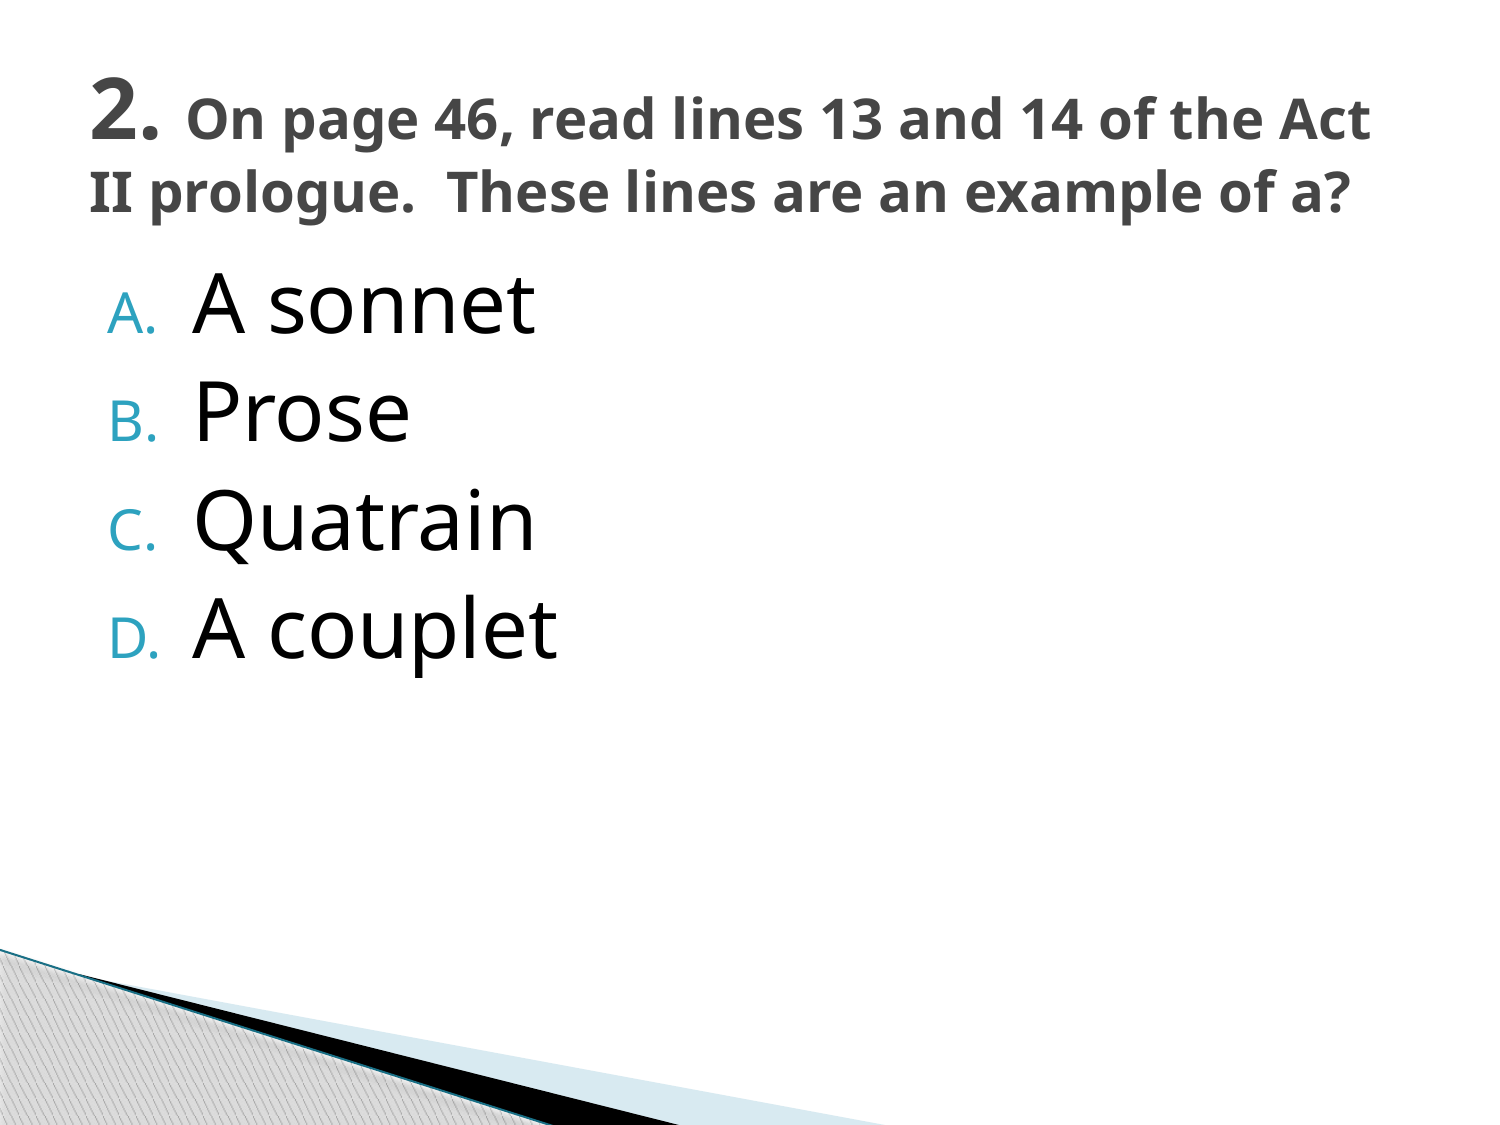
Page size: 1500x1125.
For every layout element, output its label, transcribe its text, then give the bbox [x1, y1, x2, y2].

title 2. On page 46, read lines 13 and 14 of the Act II prologue. These lines are an example of a? [75, 45, 1425, 233]
list A sonnet Prose Quatrain A couplet [75, 243, 1425, 986]
